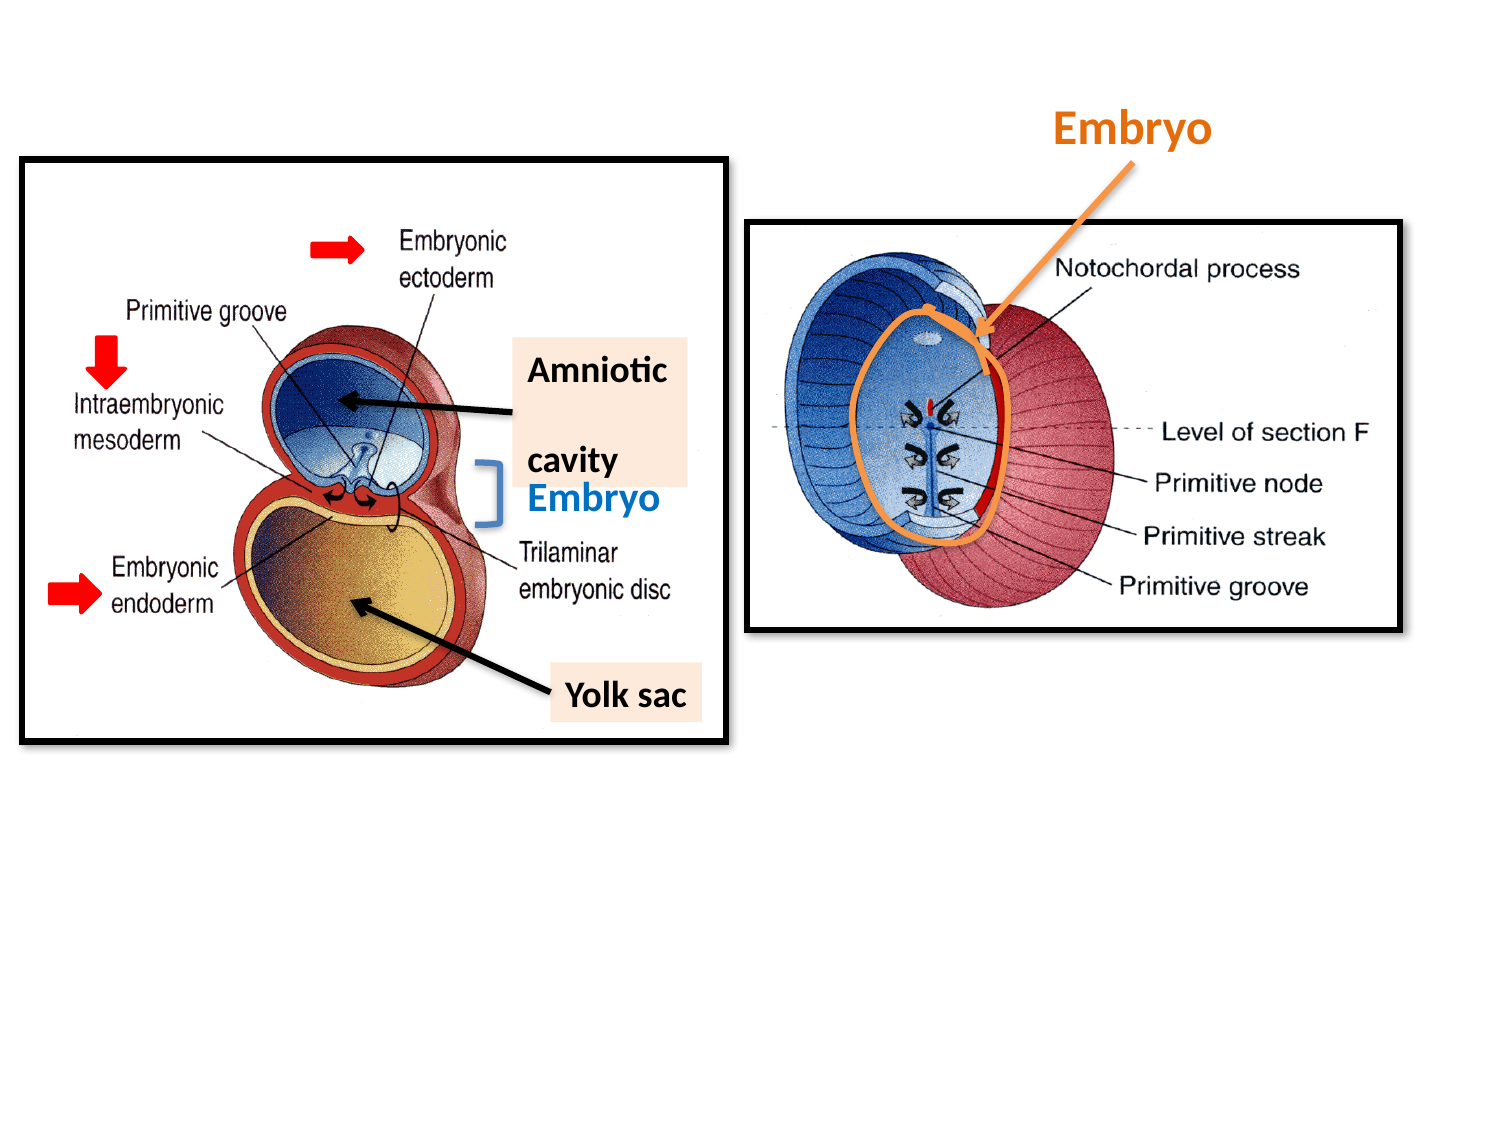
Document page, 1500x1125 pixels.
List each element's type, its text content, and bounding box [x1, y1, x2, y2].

text_box Embryo [1038, 87, 1229, 163]
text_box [337, 390, 513, 401]
picture [24, 162, 724, 739]
picture [749, 224, 1398, 627]
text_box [349, 599, 551, 693]
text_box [966, 170, 1142, 330]
